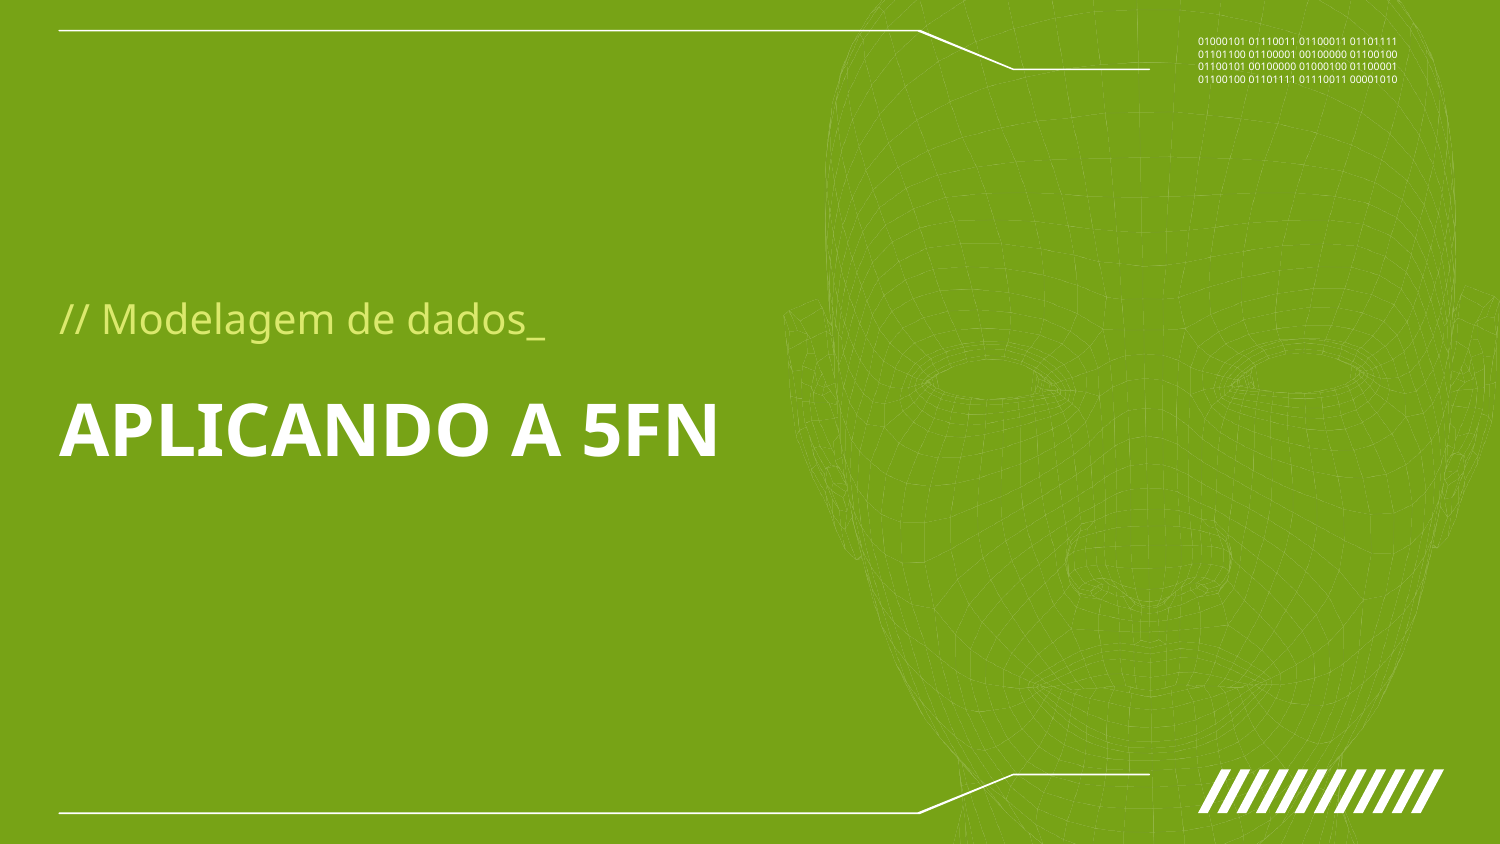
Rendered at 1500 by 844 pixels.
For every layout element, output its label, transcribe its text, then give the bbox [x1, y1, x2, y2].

title APLICANDO A 5FN [59, 368, 1127, 540]
text_box // Modelagem de dados_ [59, 277, 971, 358]
